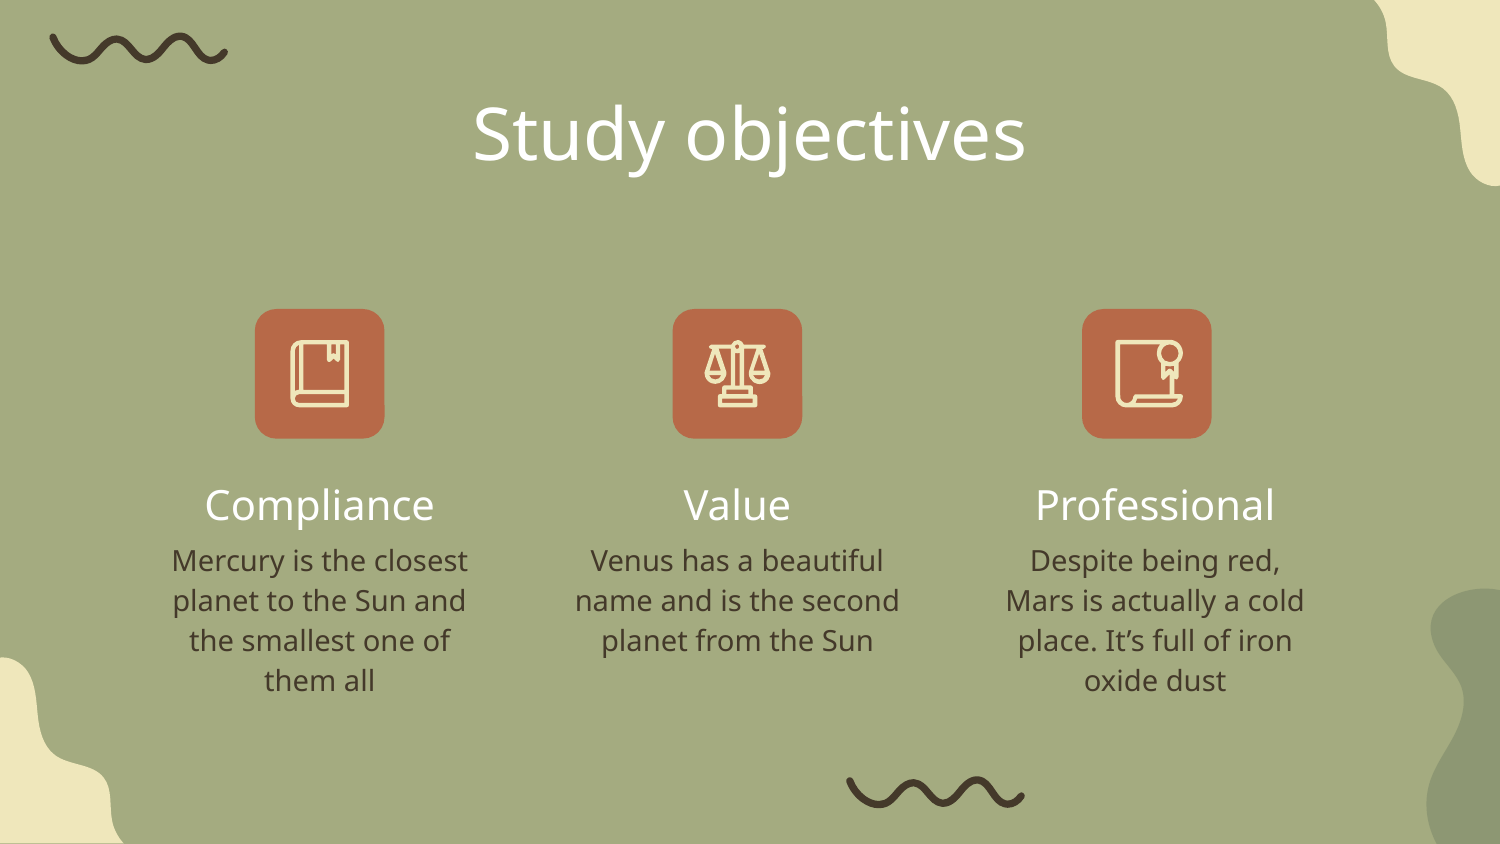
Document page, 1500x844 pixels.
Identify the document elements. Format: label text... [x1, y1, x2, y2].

subtitle Mercury is the closest planet to the Sun and the smallest one of them all [141, 545, 499, 665]
subtitle Compliance [141, 460, 499, 545]
text_box [290, 340, 349, 408]
subtitle Venus has a beautiful name and is the second planet from the Sun [559, 545, 916, 665]
text_box [1115, 339, 1183, 408]
title Study objectives [118, 72, 1382, 167]
text_box [254, 308, 385, 439]
text_box [672, 308, 803, 439]
subtitle Professional [976, 460, 1334, 545]
text_box [1082, 308, 1212, 439]
subtitle Despite being red, Mars is actually a cold place. It’s full of iron oxide dust [976, 545, 1334, 665]
text_box [704, 340, 771, 408]
subtitle Value [559, 460, 916, 545]
